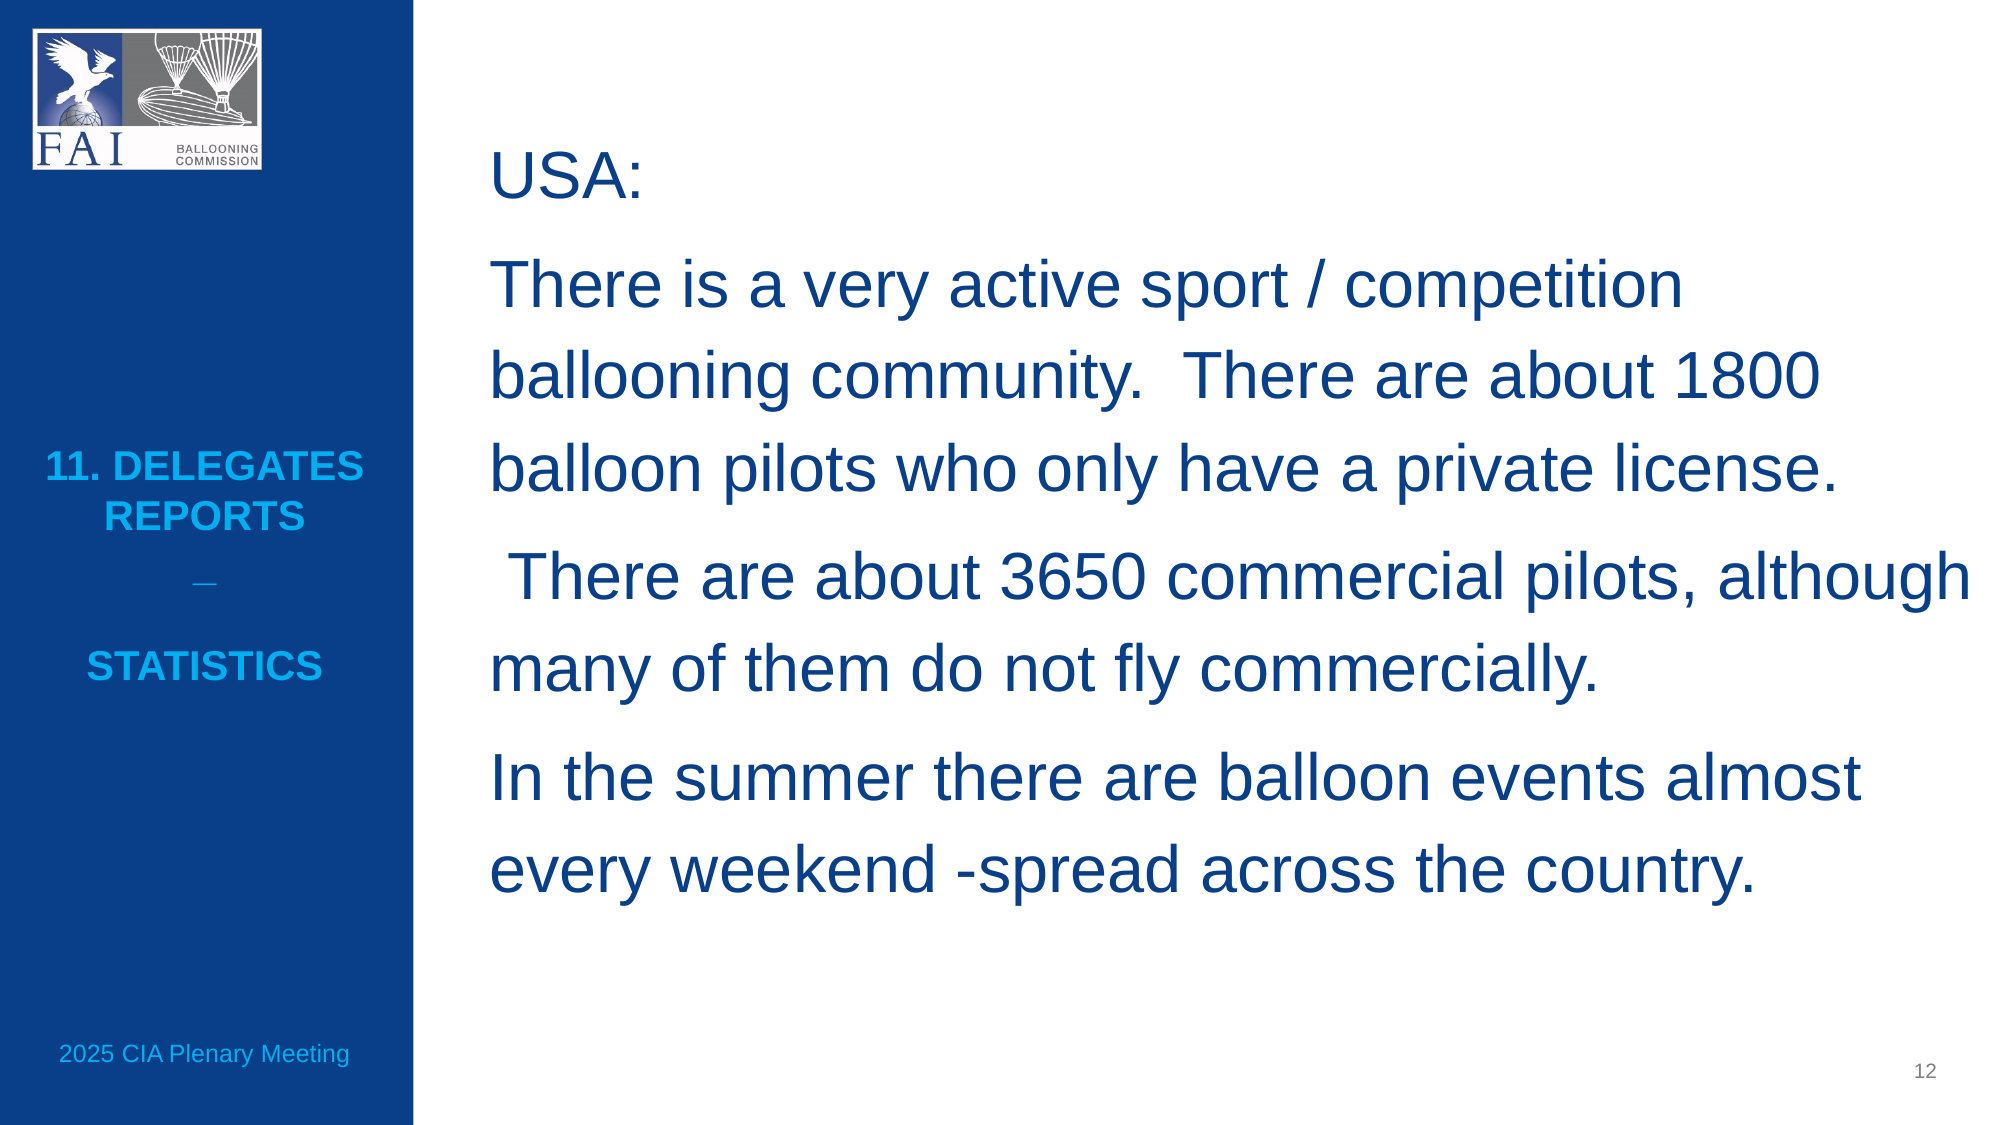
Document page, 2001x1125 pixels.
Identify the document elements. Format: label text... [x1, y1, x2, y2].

picture [32, 28, 262, 170]
list USA: There is a very active sport / competition ballooning community. There are about 1800 balloon pilots who only have a private license. There are about 3650 commercial pilots, although many of them do not fly commercially. In the summer there are balloon events almost every weekend -spread across the country. [399, 112, 1990, 1050]
list 11. Delegates reports _ Statistics [9, 253, 399, 874]
